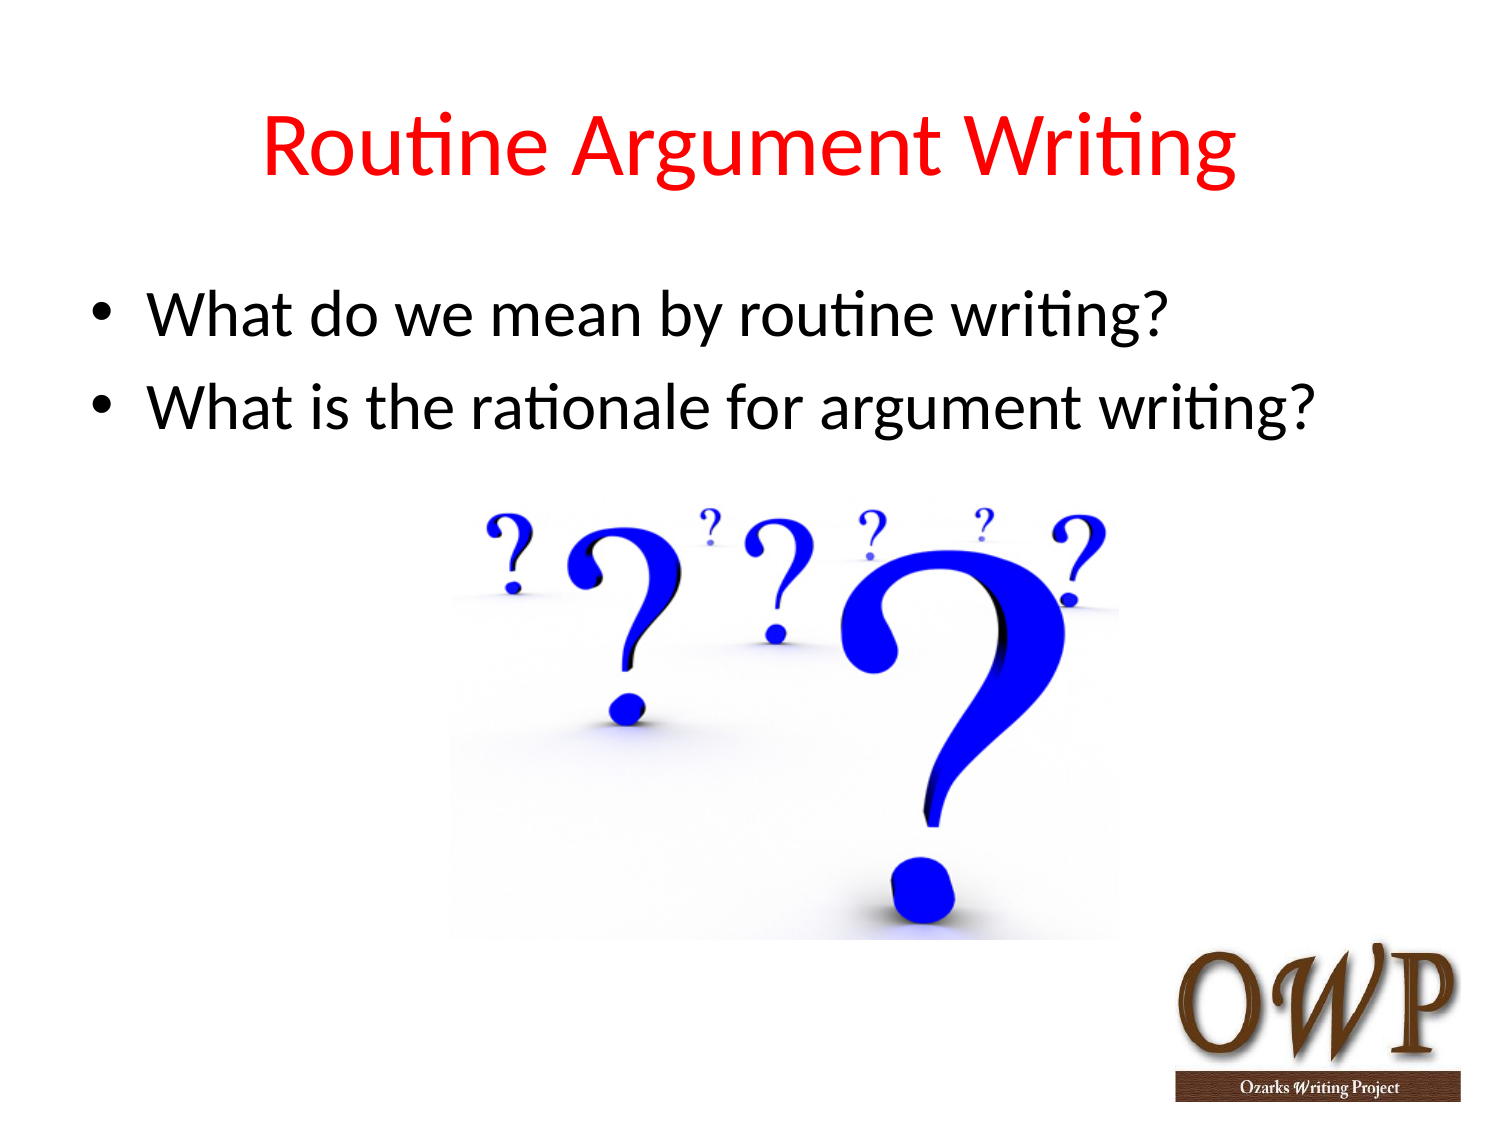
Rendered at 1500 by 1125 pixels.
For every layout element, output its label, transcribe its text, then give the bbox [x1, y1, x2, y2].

title Routine Argument Writing [75, 45, 1425, 233]
picture [449, 487, 1119, 941]
picture [1174, 933, 1461, 1102]
list What do we mean by routine writing? What is the rationale for argument writing? [75, 262, 1425, 1005]
